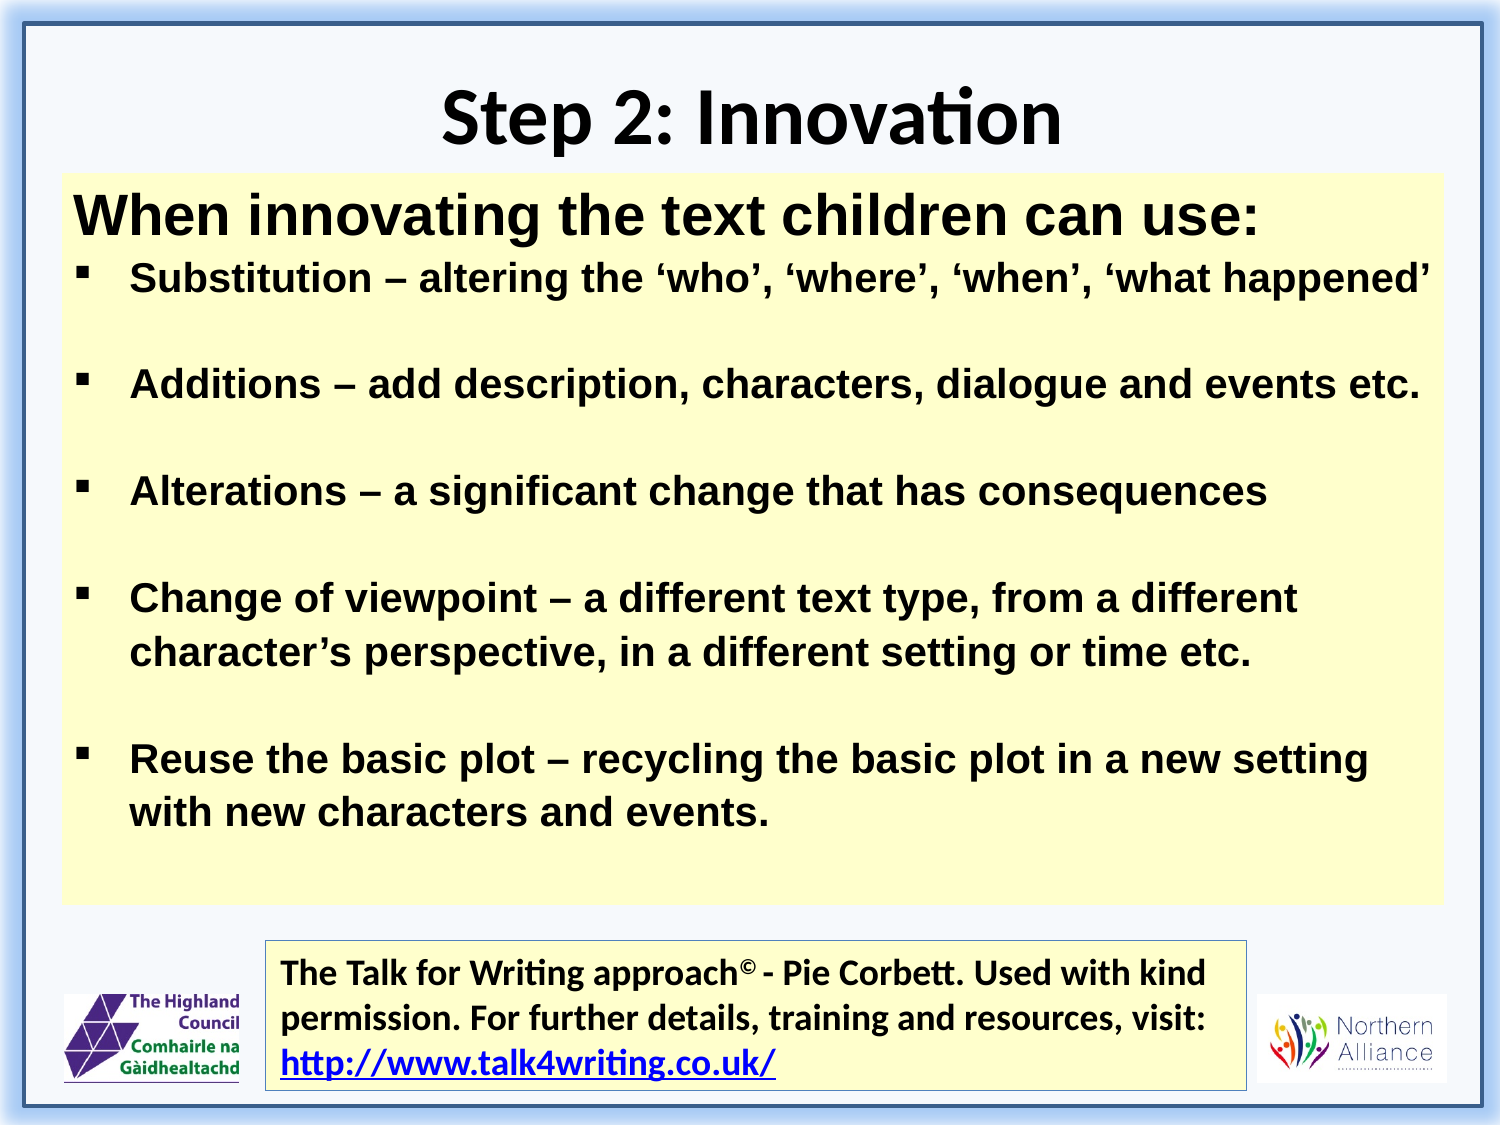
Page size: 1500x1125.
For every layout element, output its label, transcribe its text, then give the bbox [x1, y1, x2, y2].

picture [64, 994, 240, 1083]
picture [1257, 994, 1448, 1083]
table_header When innovating the text children can use: Substitution – altering the ‘who’, ‘where’, ‘when’, ‘what happened’ Additions – add description, characters, dialogue and events etc. Alterations – a significant change that has consequences Change of viewpoint – a different text type, from a different character’s perspective, in a different setting or time etc. Reuse the basic plot – recycling the basic plot in a new setting with new characters and events. [62, 173, 1444, 905]
text_box [22, 21, 1484, 1108]
title Step 2: Innovation [78, 54, 1428, 173]
text_box The Talk for Writing approach© - Pie Corbett. Used with kind permission. For further details, training and resources, visit: http://www.talk4writing.co.uk/ [265, 940, 1247, 1091]
